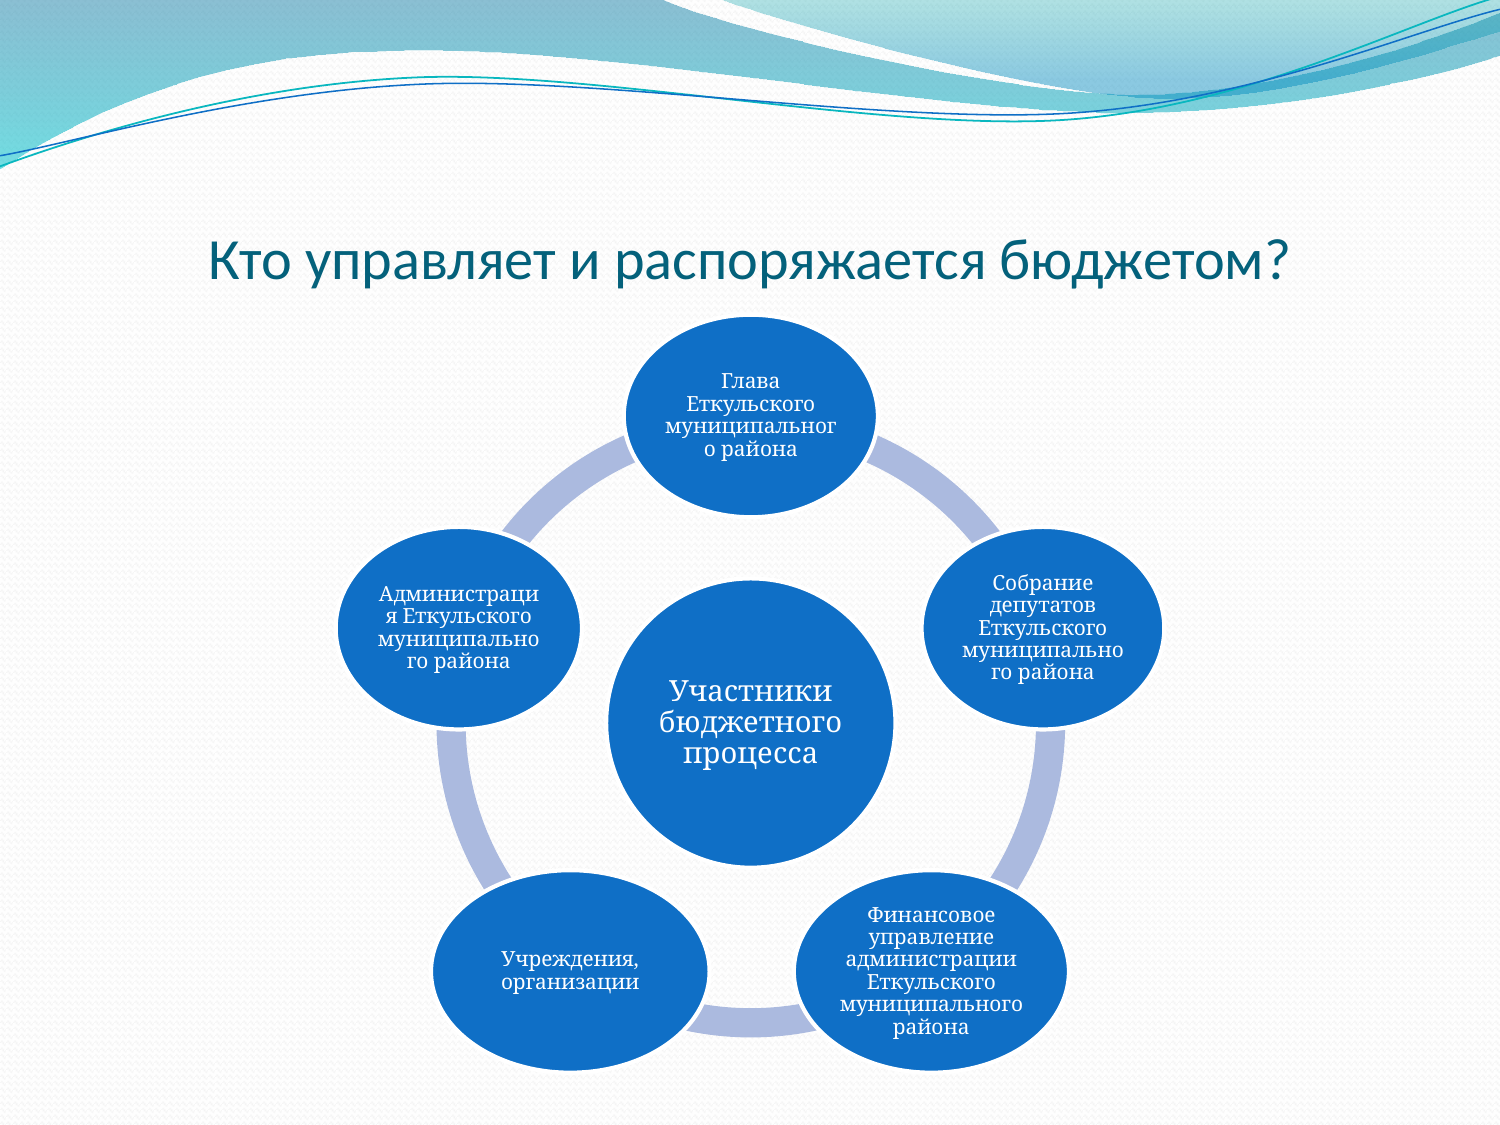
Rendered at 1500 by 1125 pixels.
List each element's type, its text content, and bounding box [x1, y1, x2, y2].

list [74, 314, 1426, 1079]
title Кто управляет и распоряжается бюджетом? [75, 187, 1425, 291]
